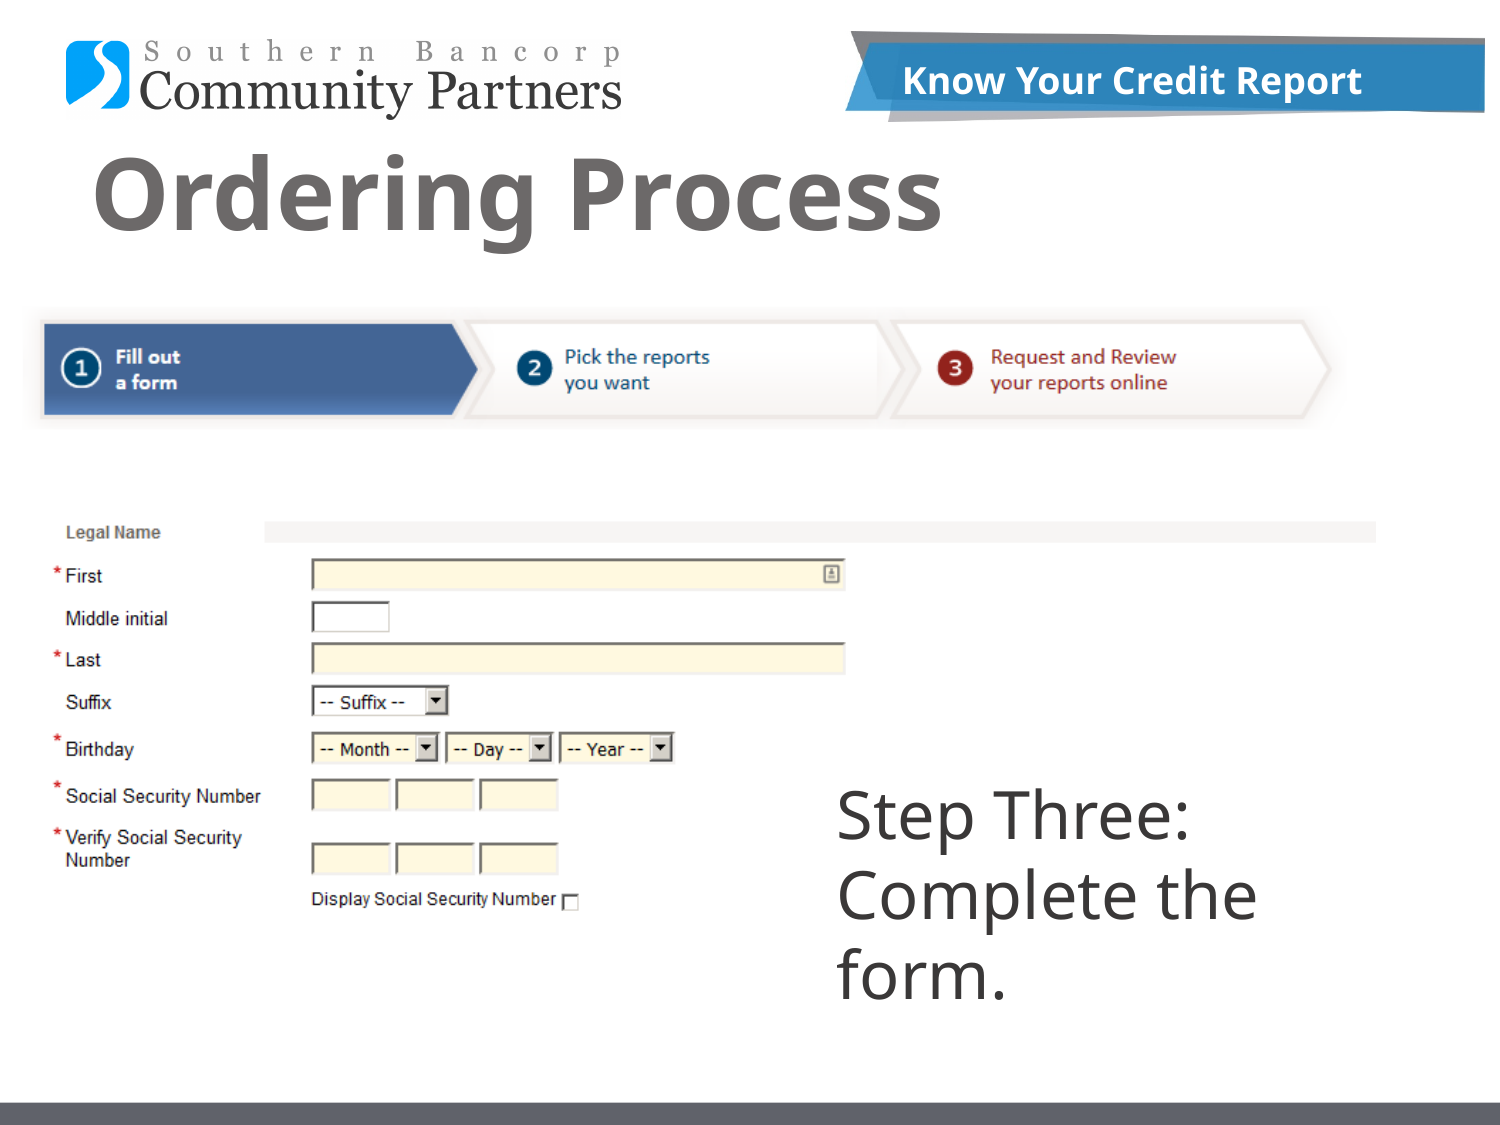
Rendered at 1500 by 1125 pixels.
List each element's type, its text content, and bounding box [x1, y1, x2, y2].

text_box Step Three: Complete the form. [822, 765, 1407, 1020]
title Ordering Process [75, 127, 1397, 271]
picture [19, 293, 1376, 943]
picture [845, 31, 1485, 122]
text_box Know Your Credit Report [887, 49, 1469, 110]
picture [66, 39, 621, 120]
